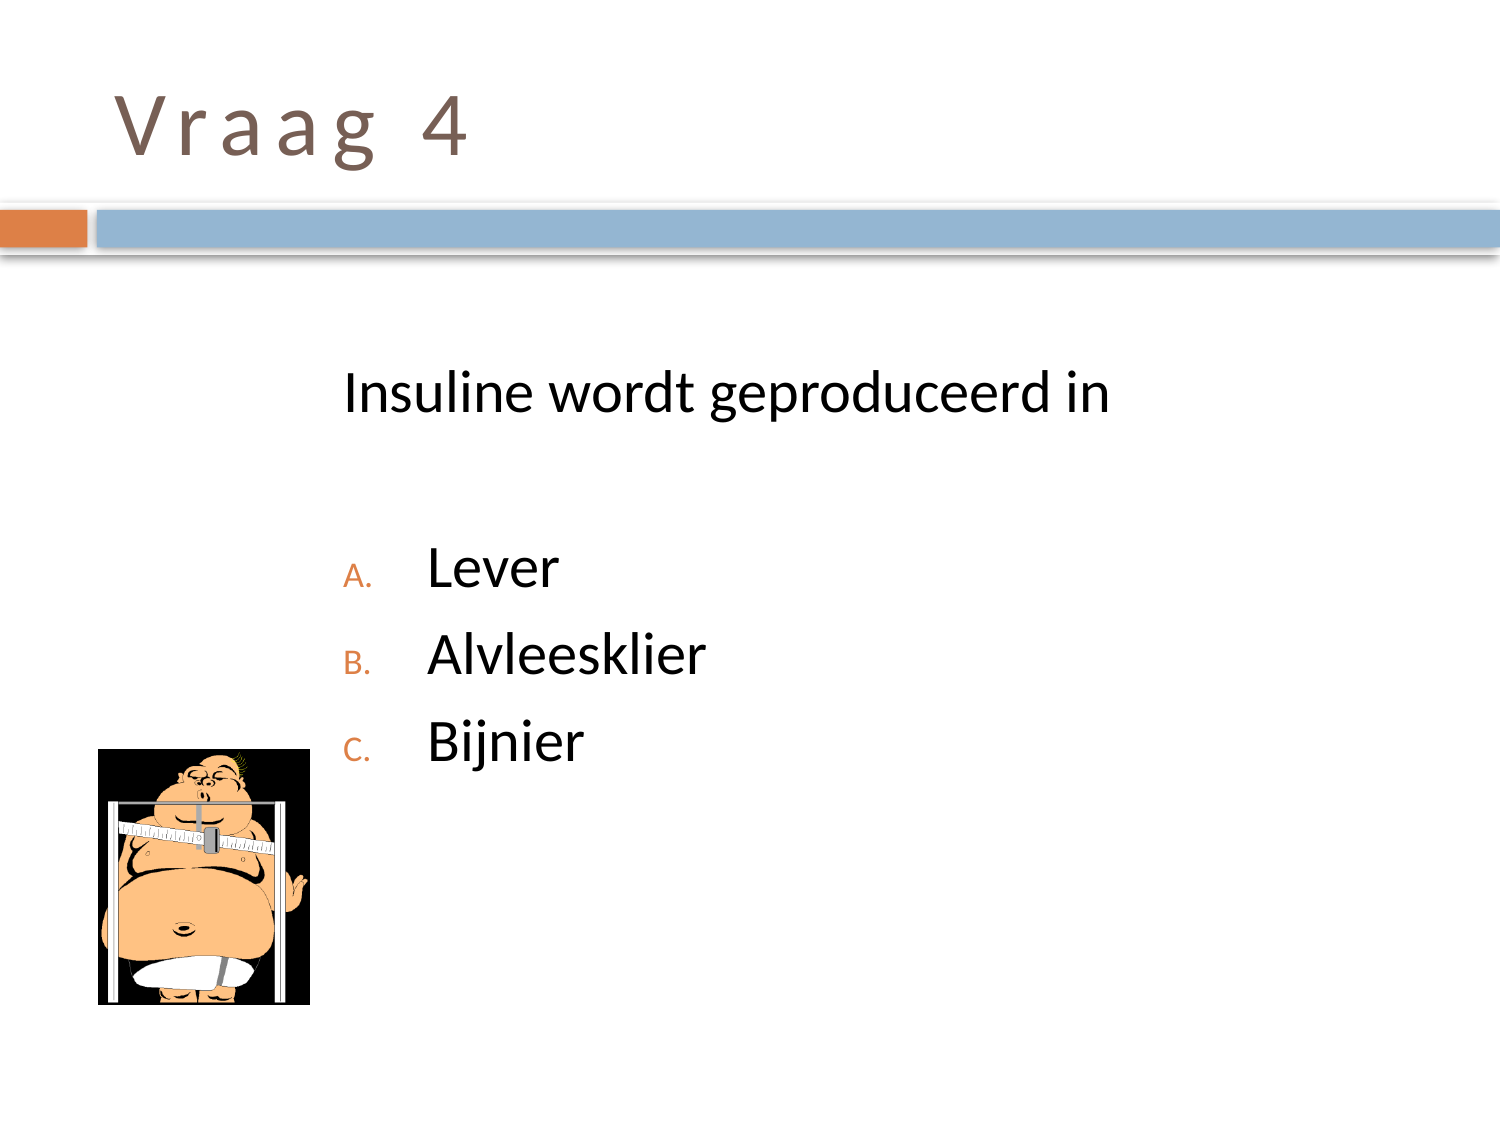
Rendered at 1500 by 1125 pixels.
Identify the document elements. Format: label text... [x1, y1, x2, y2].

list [98, 749, 311, 1006]
title Vraag 4 [99, 37, 1438, 201]
list Insuline wordt geproduceerd in Lever Alvleesklier Bijnier [327, 257, 1430, 1009]
